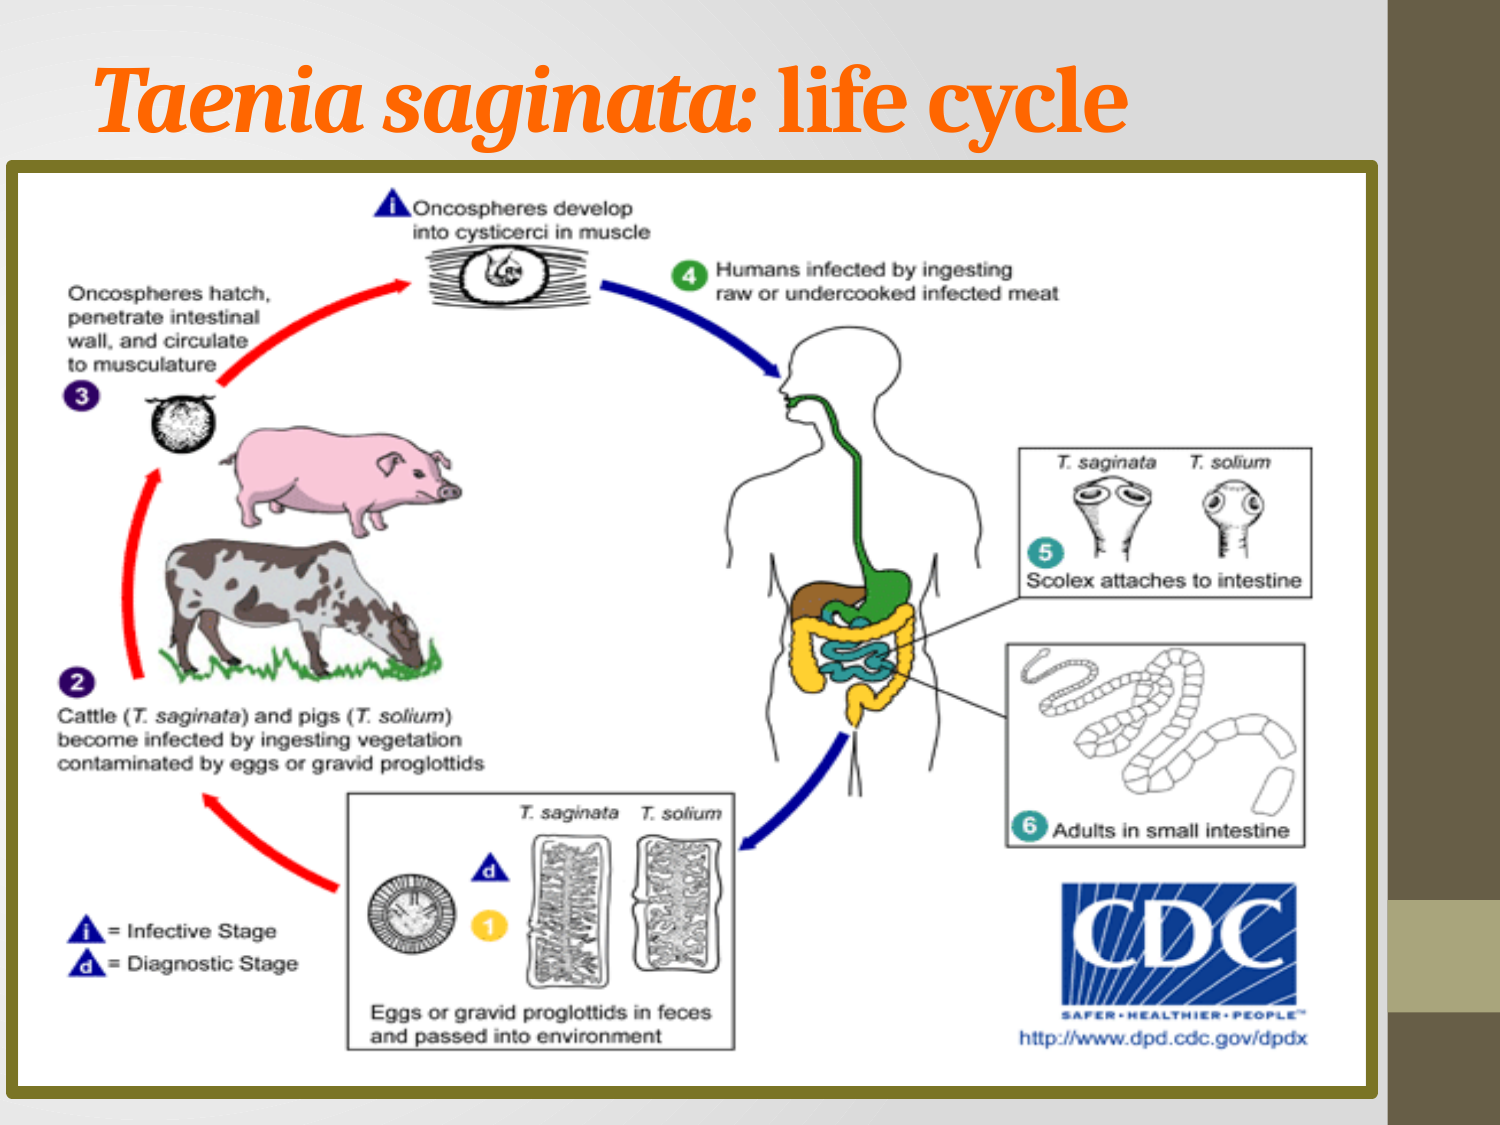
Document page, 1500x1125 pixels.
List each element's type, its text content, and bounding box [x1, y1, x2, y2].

title Taenia saginata: life cycle [75, 45, 1325, 143]
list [17, 172, 1367, 1087]
